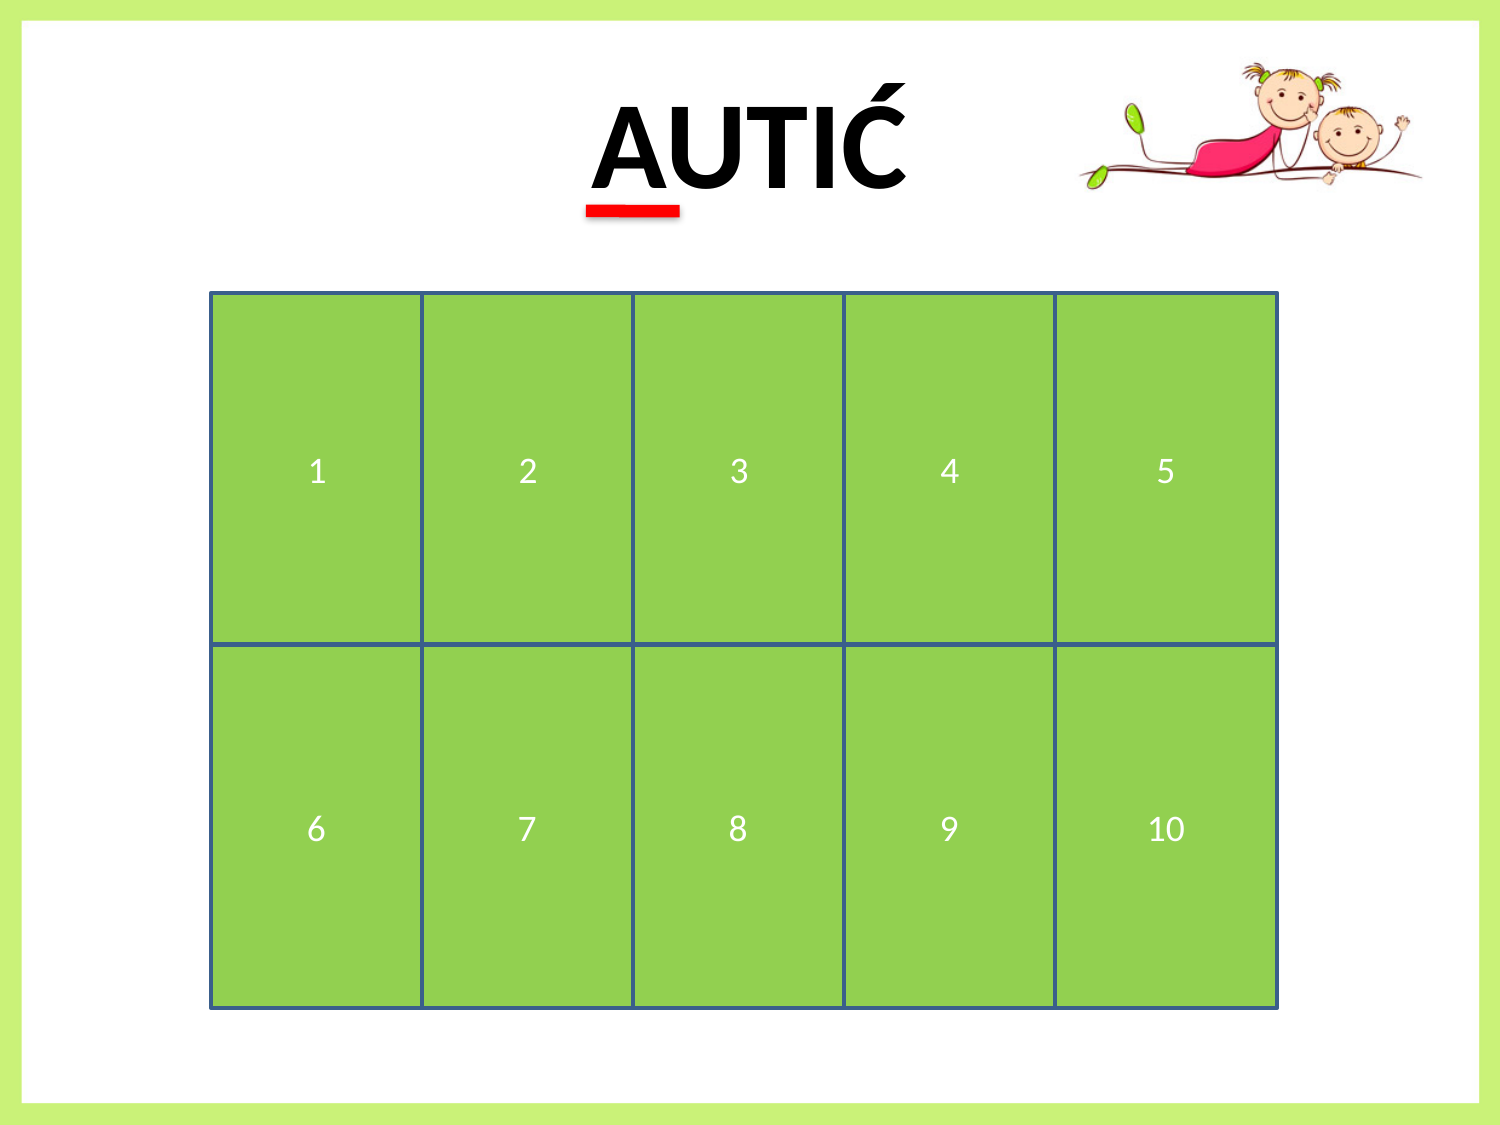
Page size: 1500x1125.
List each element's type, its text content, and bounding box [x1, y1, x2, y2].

text_box 8 [631, 1004, 842, 1010]
text_box 10 [1053, 1002, 1279, 1010]
text_box 6 [209, 642, 420, 1010]
picture [0, 0, 1500, 1125]
text_box 1 [209, 291, 223, 642]
title AUTIĆ [75, 45, 1425, 233]
text_box 9 [842, 1004, 1053, 1010]
text_box 7 [420, 1004, 631, 1010]
